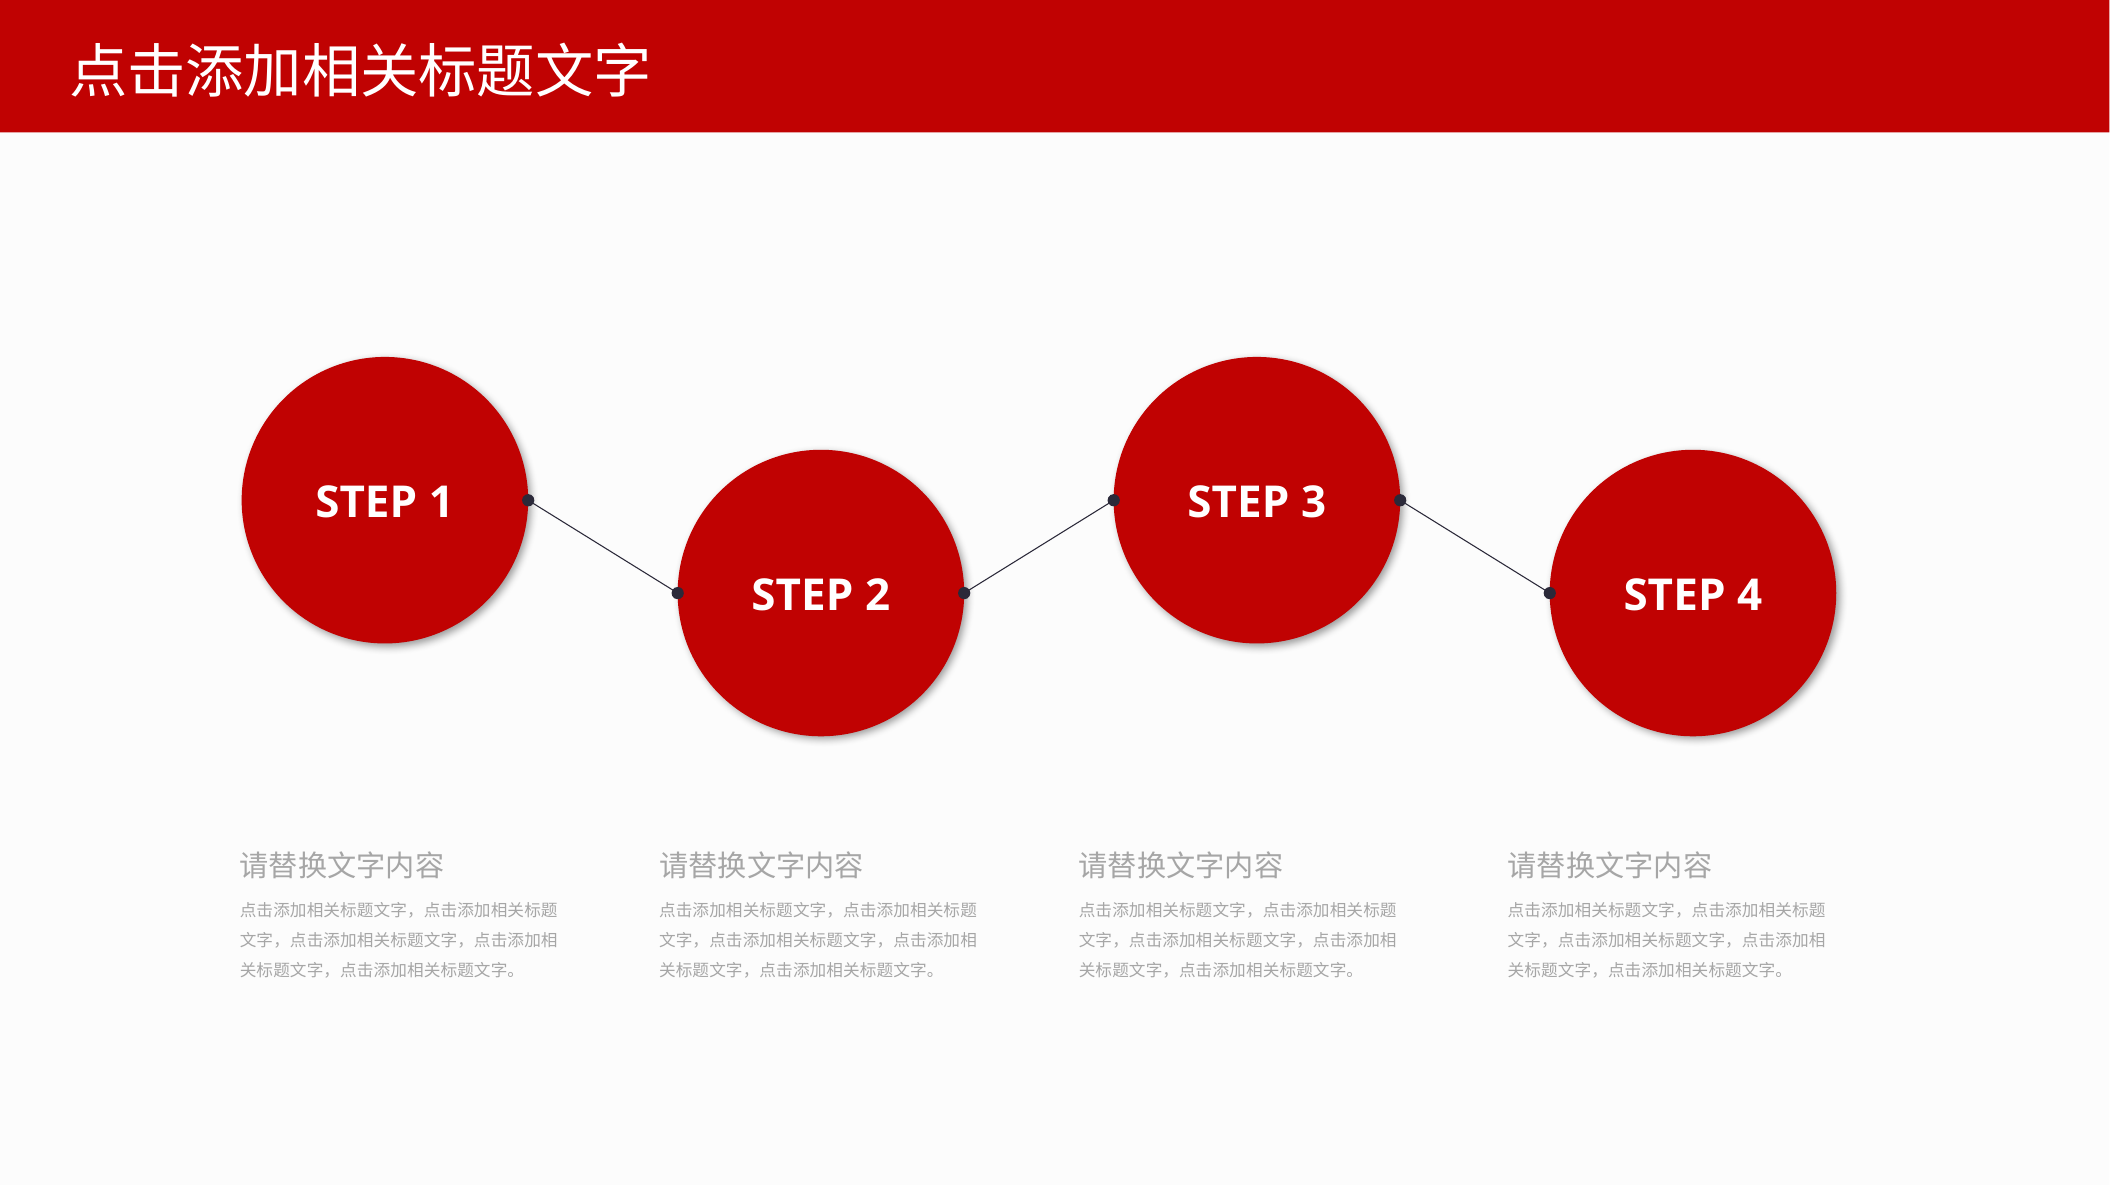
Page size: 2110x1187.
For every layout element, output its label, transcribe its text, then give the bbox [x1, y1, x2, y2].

text_box 点击添加相关标题文字，点击添加相关标题文字，点击添加相关标题文字，点击添加相关标题文字，点击添加相关标题文字。 [1062, 882, 1429, 988]
text_box 请替换文字内容 [223, 832, 623, 891]
text_box 请替换文字内容 [643, 832, 1043, 891]
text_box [964, 500, 1114, 594]
text_box 点击添加相关标题文字 [54, 26, 667, 112]
text_box 请替换文字内容 [1062, 832, 1462, 891]
text_box STEP 4 [1548, 448, 1838, 738]
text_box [1400, 500, 1550, 594]
text_box 点击添加相关标题文字，点击添加相关标题文字，点击添加相关标题文字，点击添加相关标题文字，点击添加相关标题文字。 [643, 882, 1010, 988]
text_box STEP 3 [1112, 355, 1402, 645]
text_box 点击添加相关标题文字，点击添加相关标题文字，点击添加相关标题文字，点击添加相关标题文字，点击添加相关标题文字。 [1491, 882, 1858, 988]
text_box 点击添加相关标题文字，点击添加相关标题文字，点击添加相关标题文字，点击添加相关标题文字，点击添加相关标题文字。 [223, 882, 590, 988]
text_box STEP 1 [240, 355, 530, 645]
text_box 请替换文字内容 [1491, 832, 1891, 891]
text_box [528, 500, 678, 594]
text_box STEP 2 [676, 448, 966, 738]
